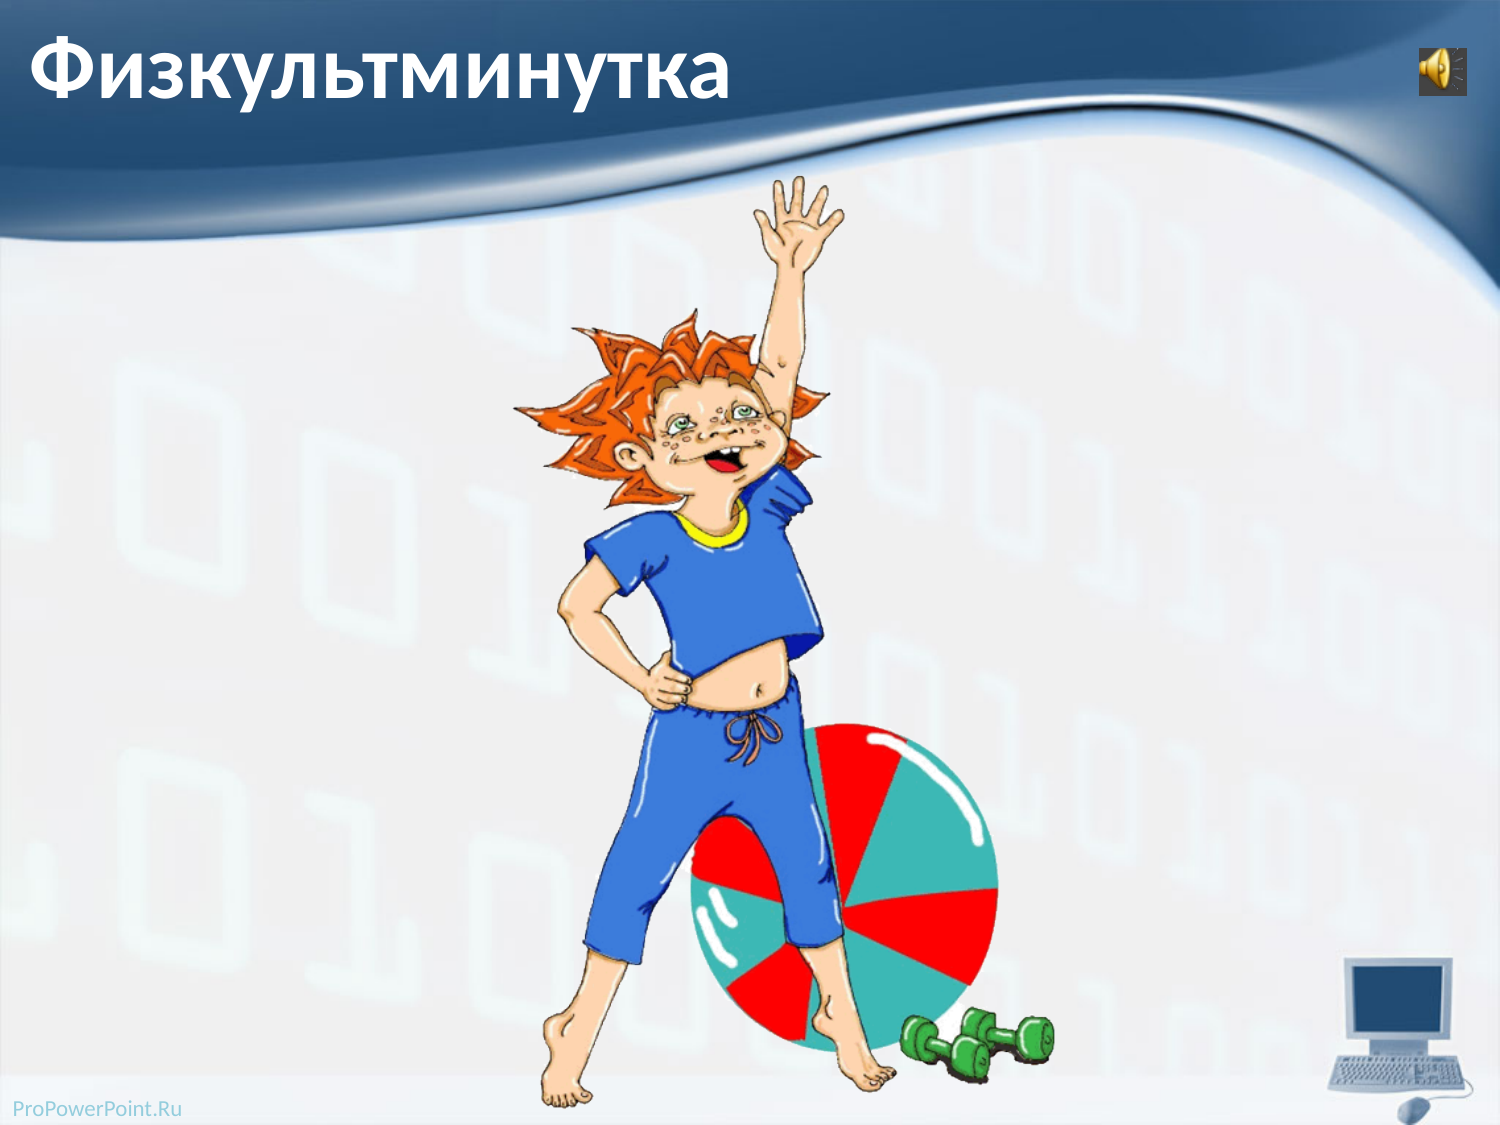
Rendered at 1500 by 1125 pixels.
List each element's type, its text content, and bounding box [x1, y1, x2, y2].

picture [0, 0, 1500, 1125]
text_box Физкультминутка [14, 0, 749, 125]
